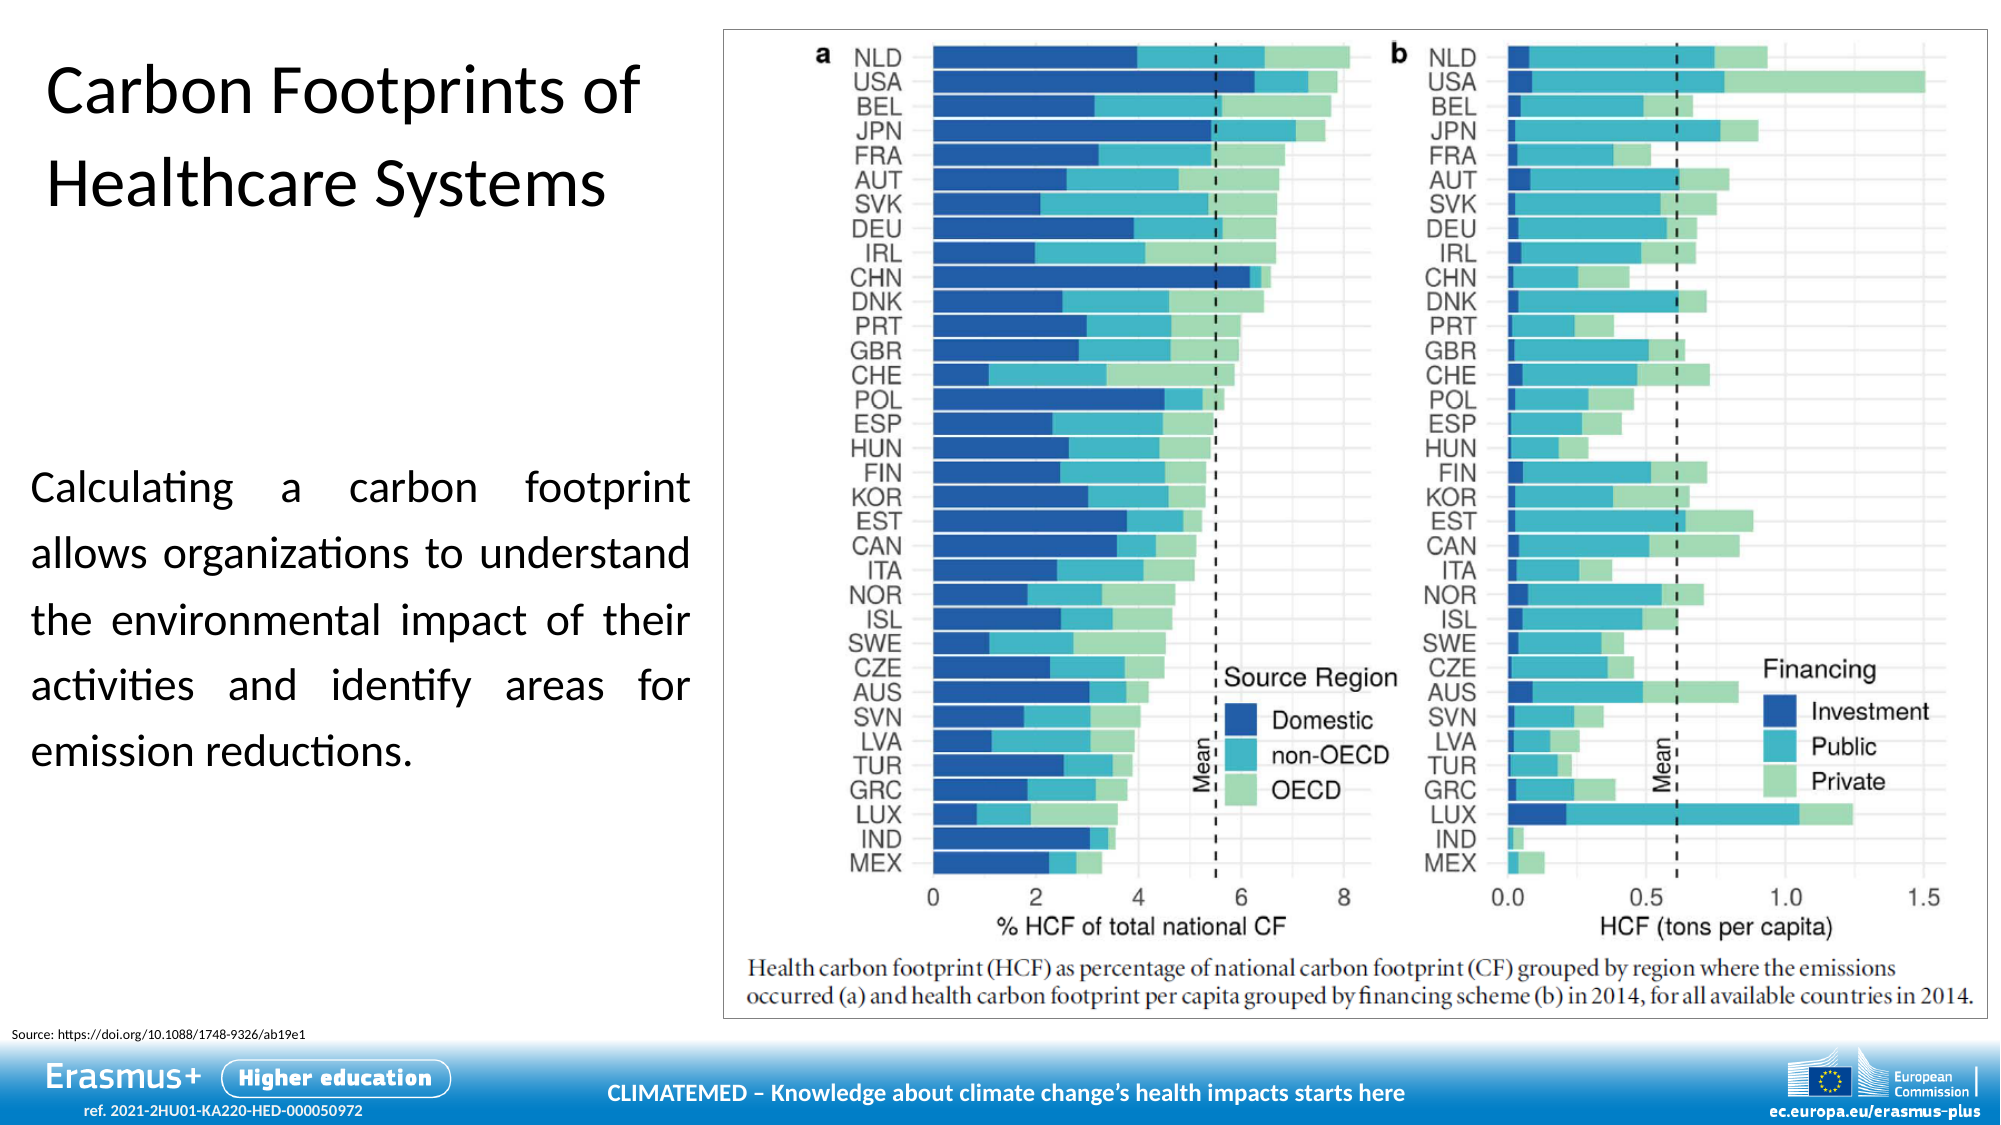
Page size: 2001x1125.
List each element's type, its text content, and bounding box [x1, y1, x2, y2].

title Carbon Footprints of Healthcare Systems [31, 25, 681, 230]
text_box Calculating a carbon footprint allows organizations to understand the environmental impact of their activities and identify areas for emission reductions. [15, 438, 707, 784]
list Source: https://doi.org/10.1088/1748-9326/ab19e1 [0, 1020, 621, 1051]
picture [0, 30, 2000, 1125]
